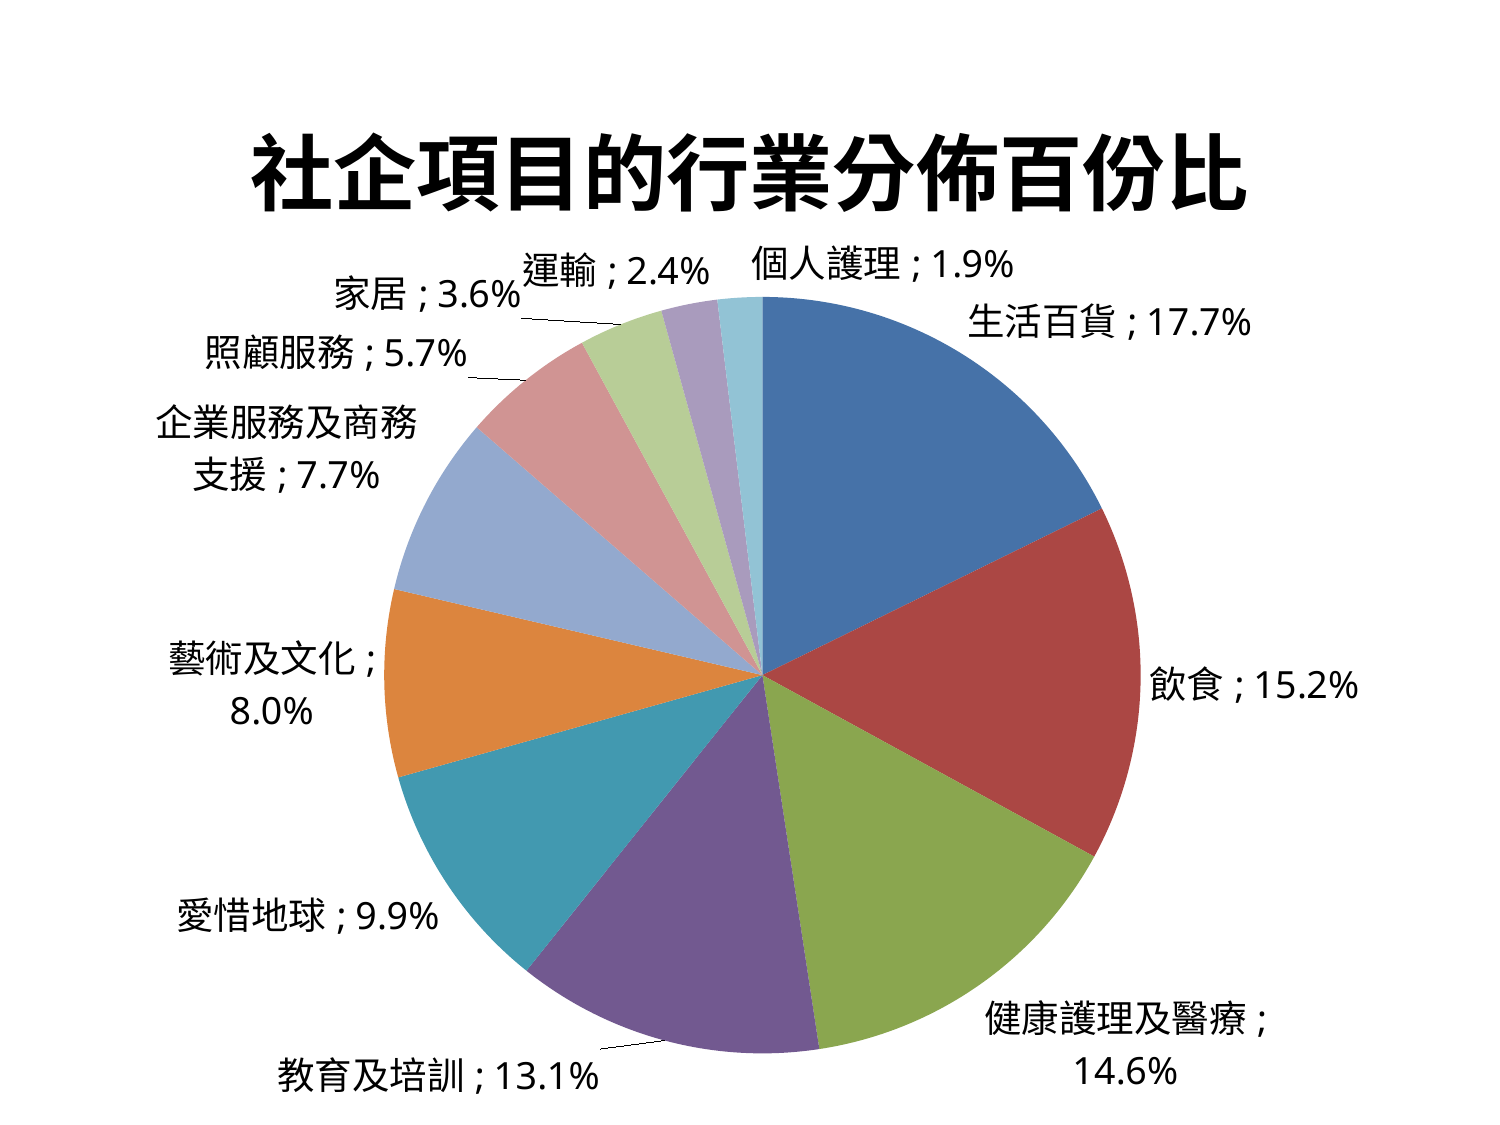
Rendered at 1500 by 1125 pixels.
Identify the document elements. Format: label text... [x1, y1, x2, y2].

chart [0, 218, 1500, 1125]
title 社企項目的行業分佈百份比 [0, 101, 1500, 218]
